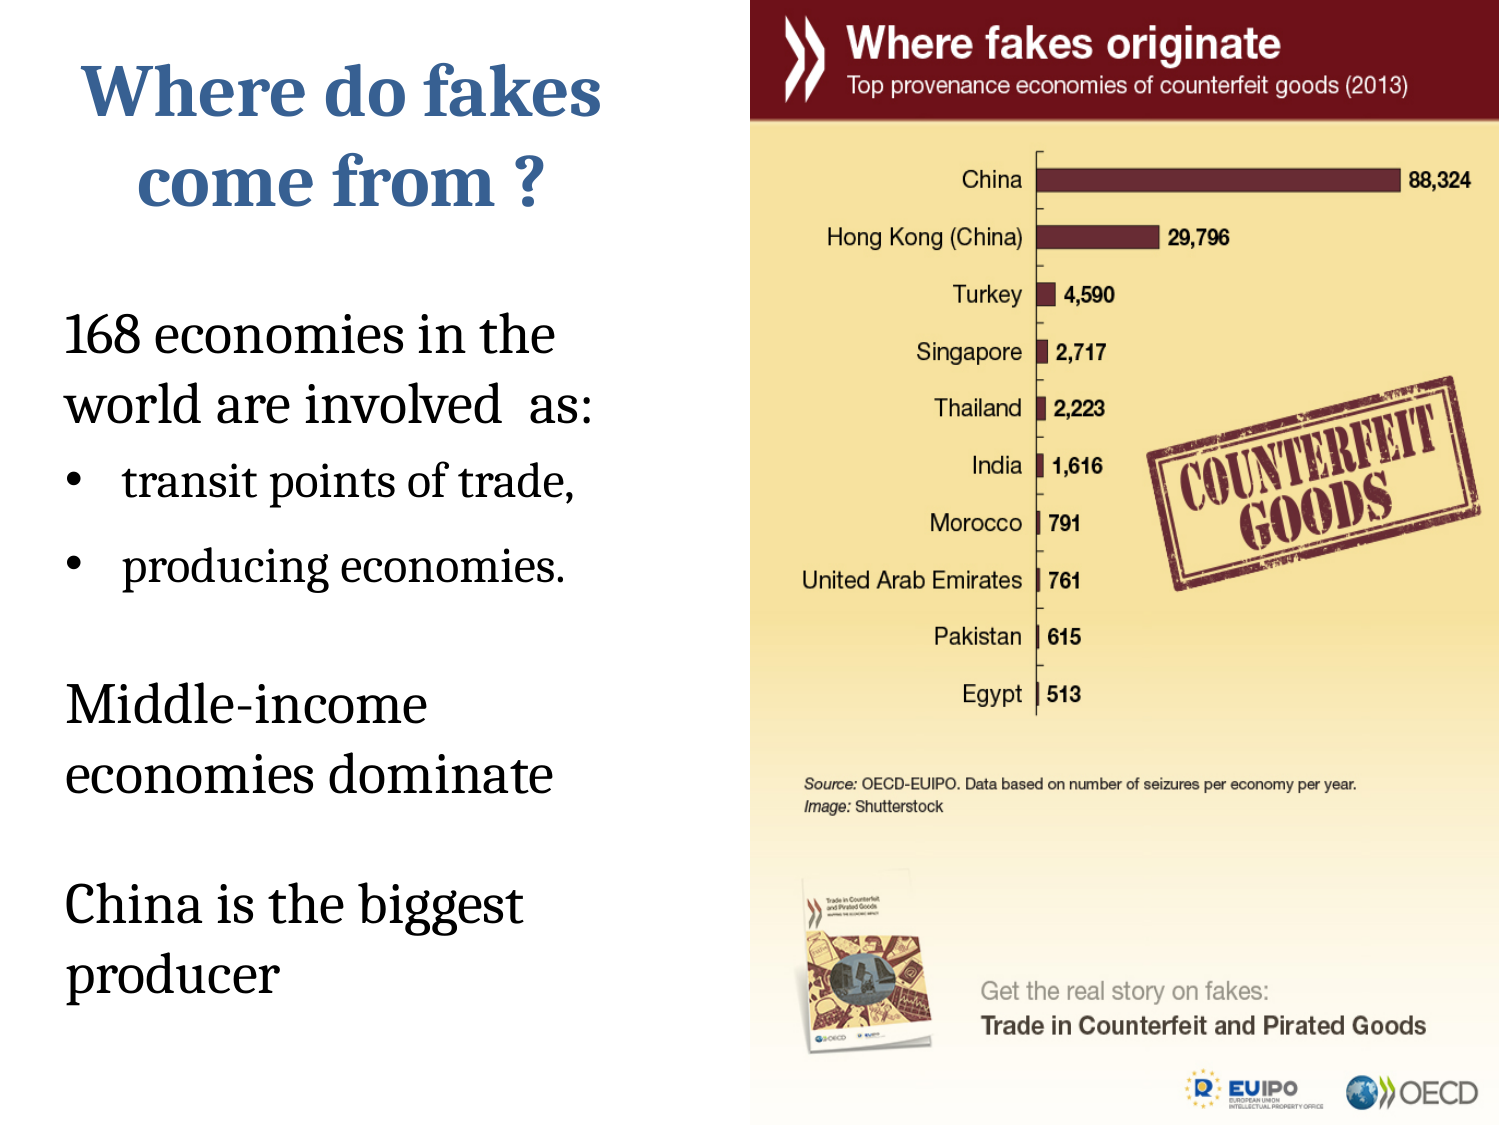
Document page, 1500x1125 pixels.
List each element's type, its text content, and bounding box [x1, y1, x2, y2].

text_box 168 economies in the world are involved as: transit points of trade, producing economies. Middle-income economies dominate China is the biggest producer [50, 287, 630, 1013]
text_box Where do fakes come from ? [53, 33, 632, 229]
picture [749, 0, 1500, 1125]
